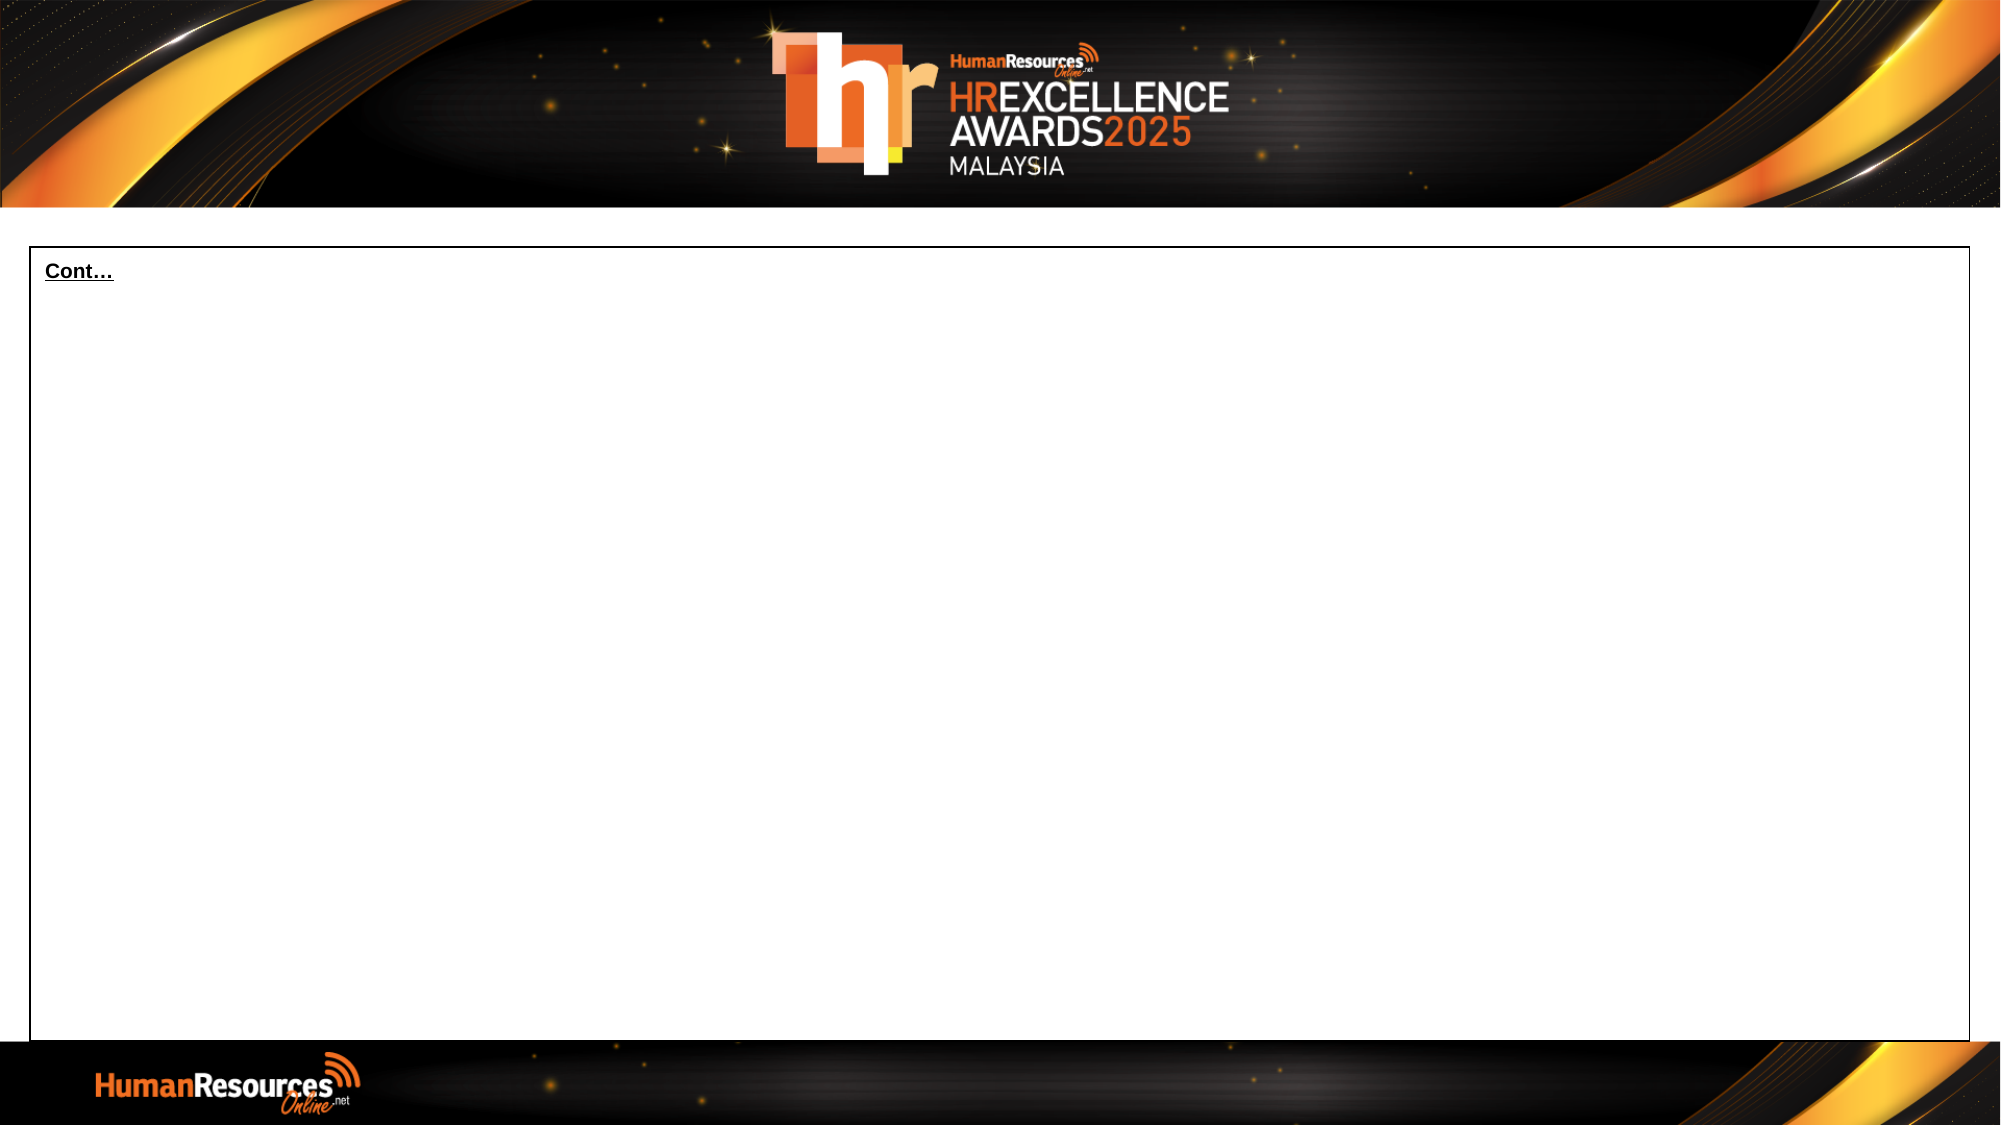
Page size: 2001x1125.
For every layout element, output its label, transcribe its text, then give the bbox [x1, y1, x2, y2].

text_box Cont… [30, 246, 1970, 1042]
picture [0, 0, 2001, 1125]
